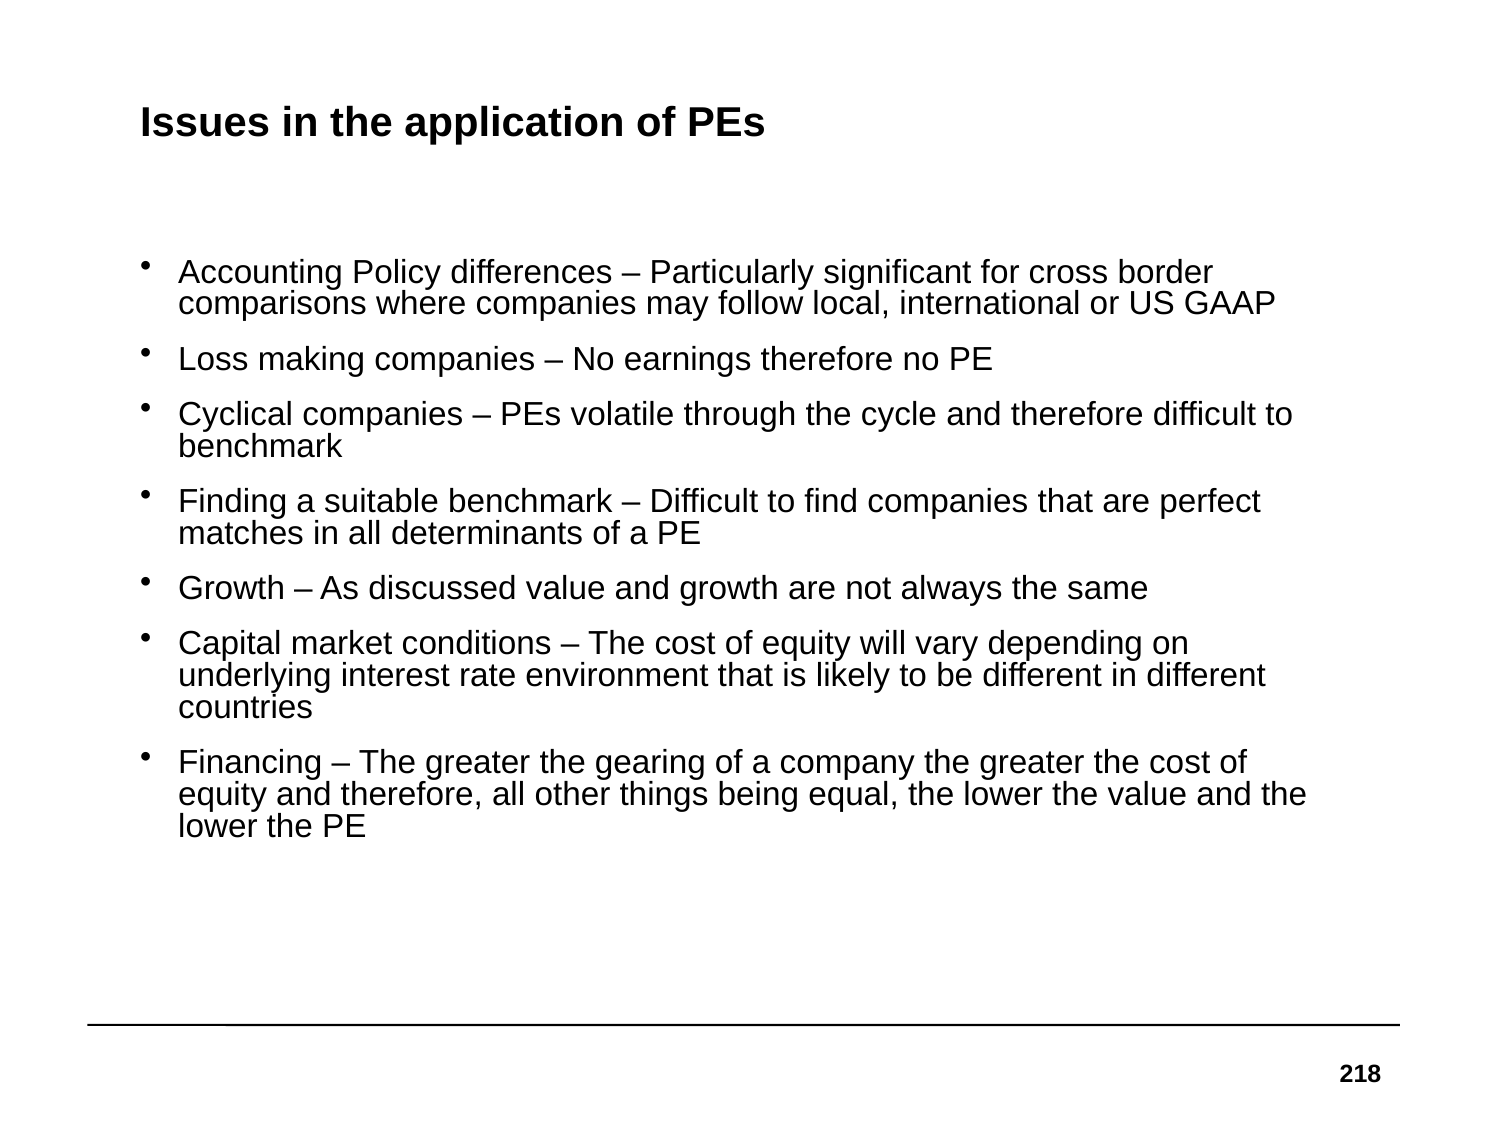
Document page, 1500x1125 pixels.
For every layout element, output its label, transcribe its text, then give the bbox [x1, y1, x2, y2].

title Issues in the application of PEs [125, 87, 1375, 225]
list Accounting Policy differences – Particularly significant for cross border comparisons where companies may follow local, international or US GAAP Loss making companies – No earnings therefore no PE Cyclical companies – PEs volatile through the cycle and therefore difficult to benchmark Finding a suitable benchmark – Difficult to find companies that are perfect matches in all determinants of a PE Growth – As discussed value and growth are not always the same Capital market conditions – The cost of equity will vary depending on underlying interest rate environment that is likely to be different in different countries Financing – The greater the gearing of a company the greater the cost of equity and therefore, all other things being equal, the lower the value and the lower the PE [125, 249, 1338, 1000]
